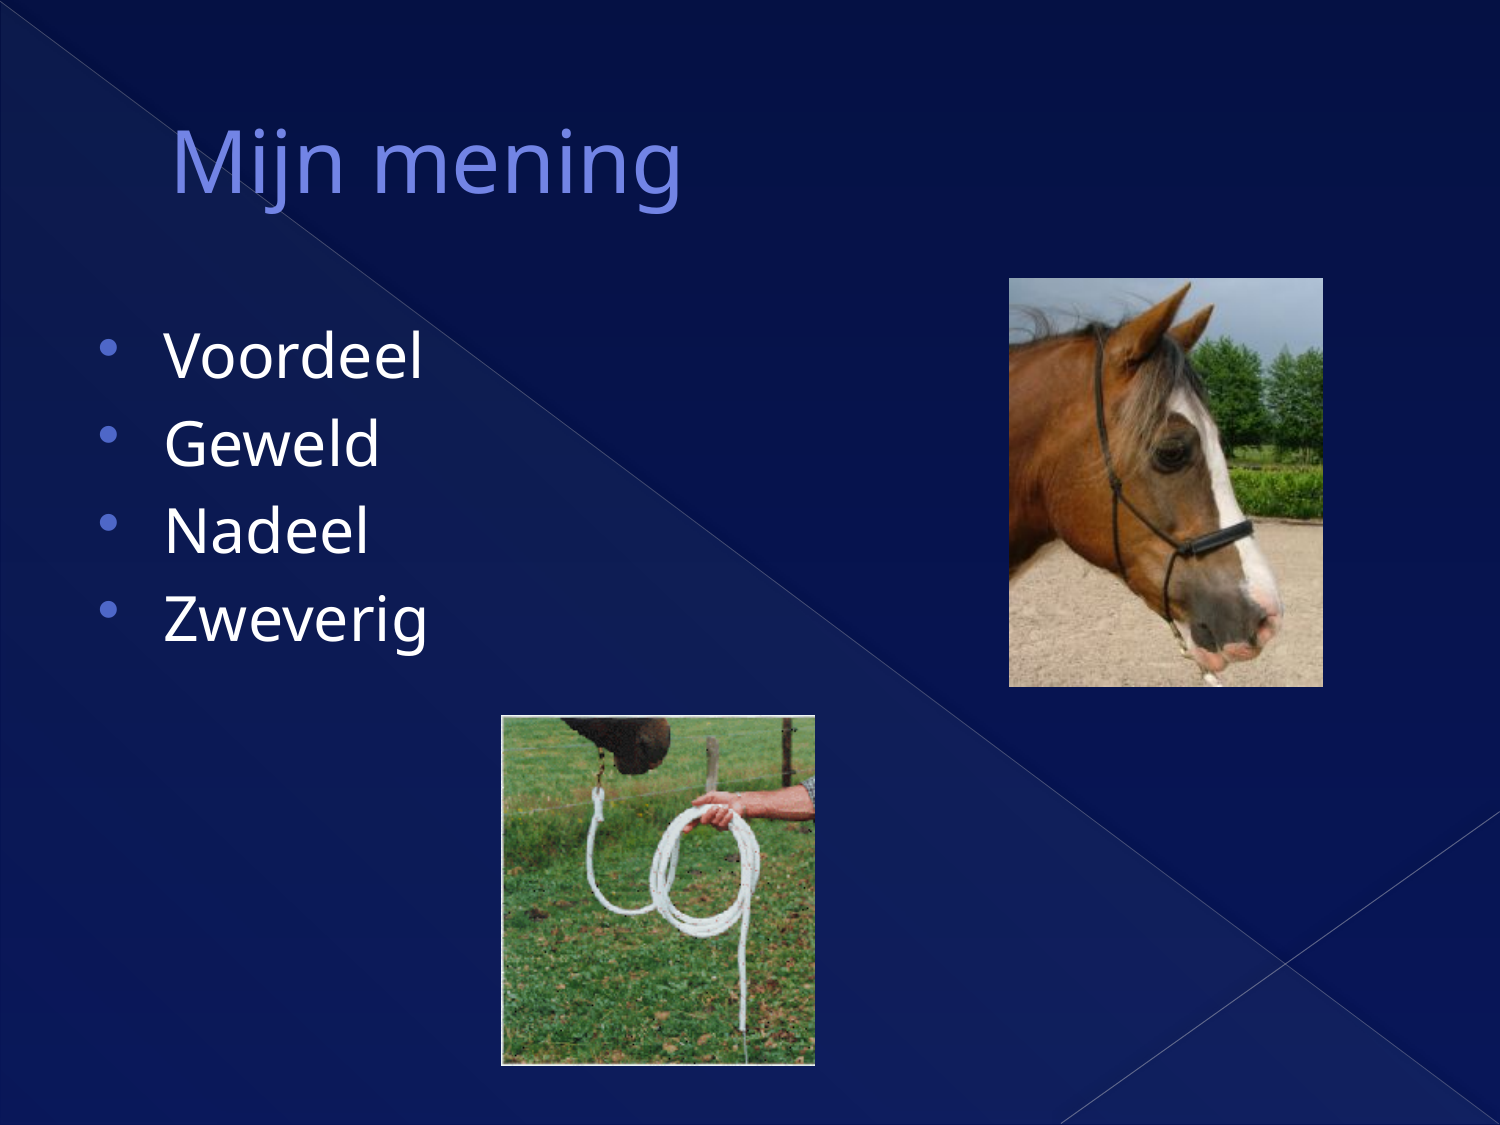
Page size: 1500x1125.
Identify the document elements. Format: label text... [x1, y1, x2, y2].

picture [501, 715, 815, 1067]
title Mijn mening [75, 43, 1425, 274]
list Voordeel Geweld Nadeel Zweverig [75, 308, 1425, 1059]
picture [1009, 278, 1323, 687]
